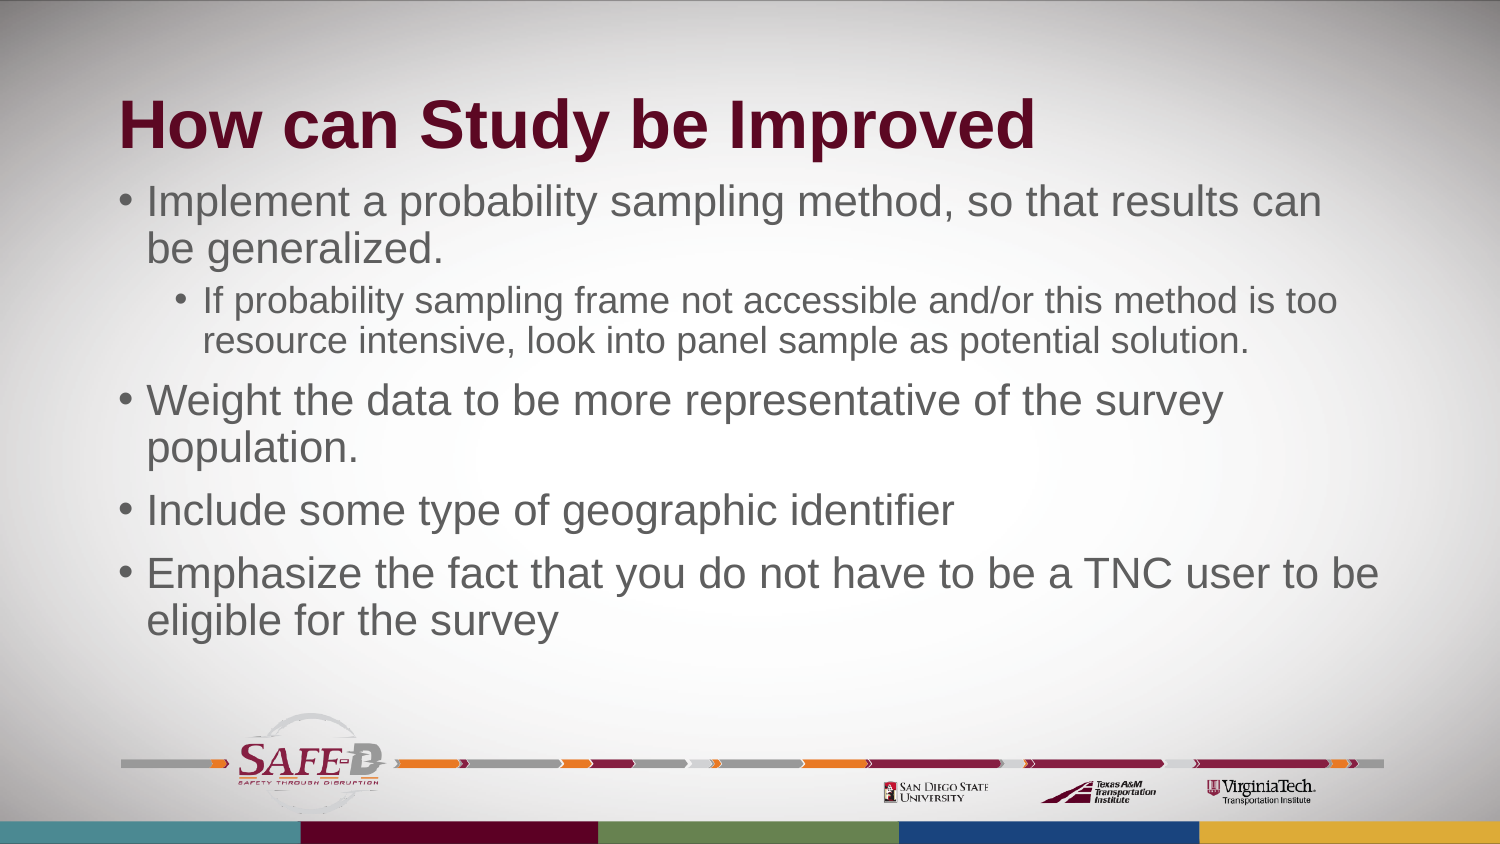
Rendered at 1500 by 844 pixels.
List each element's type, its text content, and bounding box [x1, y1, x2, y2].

title How can Study be Improved [103, 44, 1397, 171]
picture [0, 0, 1500, 821]
list Implement a probability sampling method, so that results can be generalized. If probability sampling frame not accessible and/or this method is too resource intensive, look into panel sample as potential solution. Weight the data to be more representative of the survey population. Include some type of geographic identifier Emphasize the fact that you do not have to be a TNC user to be eligible for the survey [103, 171, 1397, 760]
